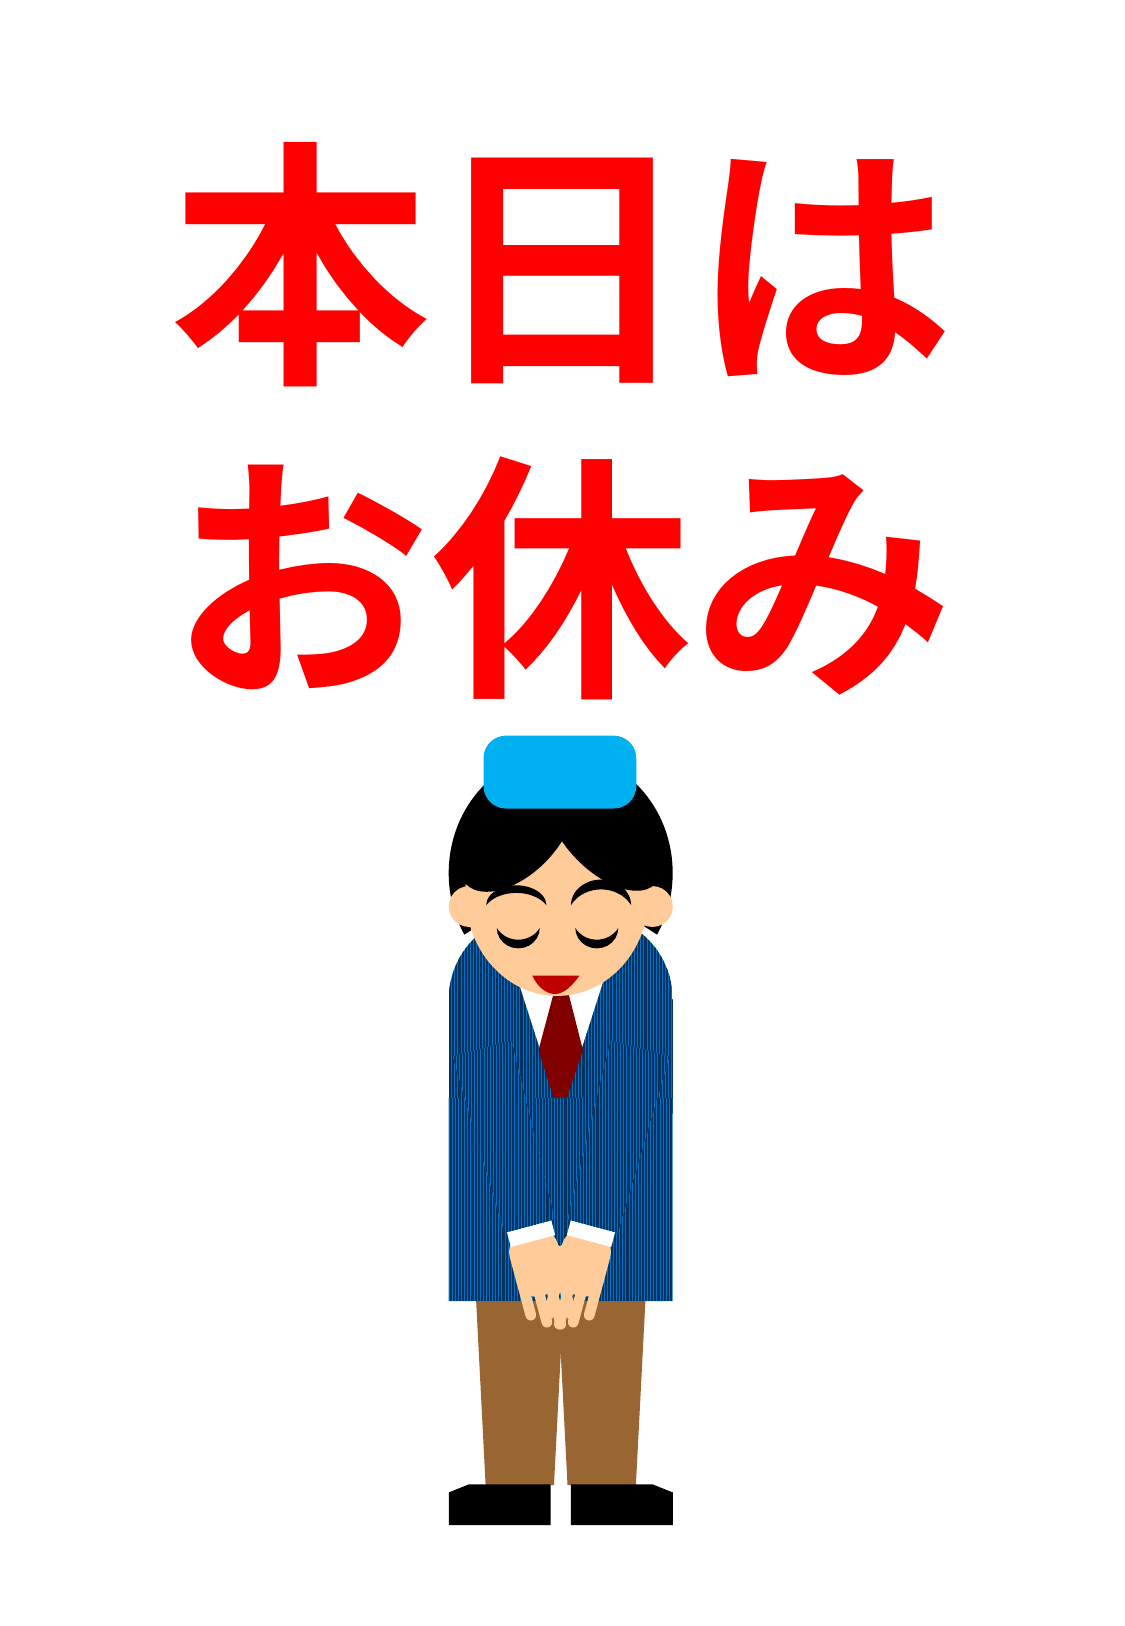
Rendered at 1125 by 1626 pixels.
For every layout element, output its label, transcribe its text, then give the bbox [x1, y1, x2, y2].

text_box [444, 735, 674, 1526]
text_box 本日は お休み [0, 95, 1125, 736]
